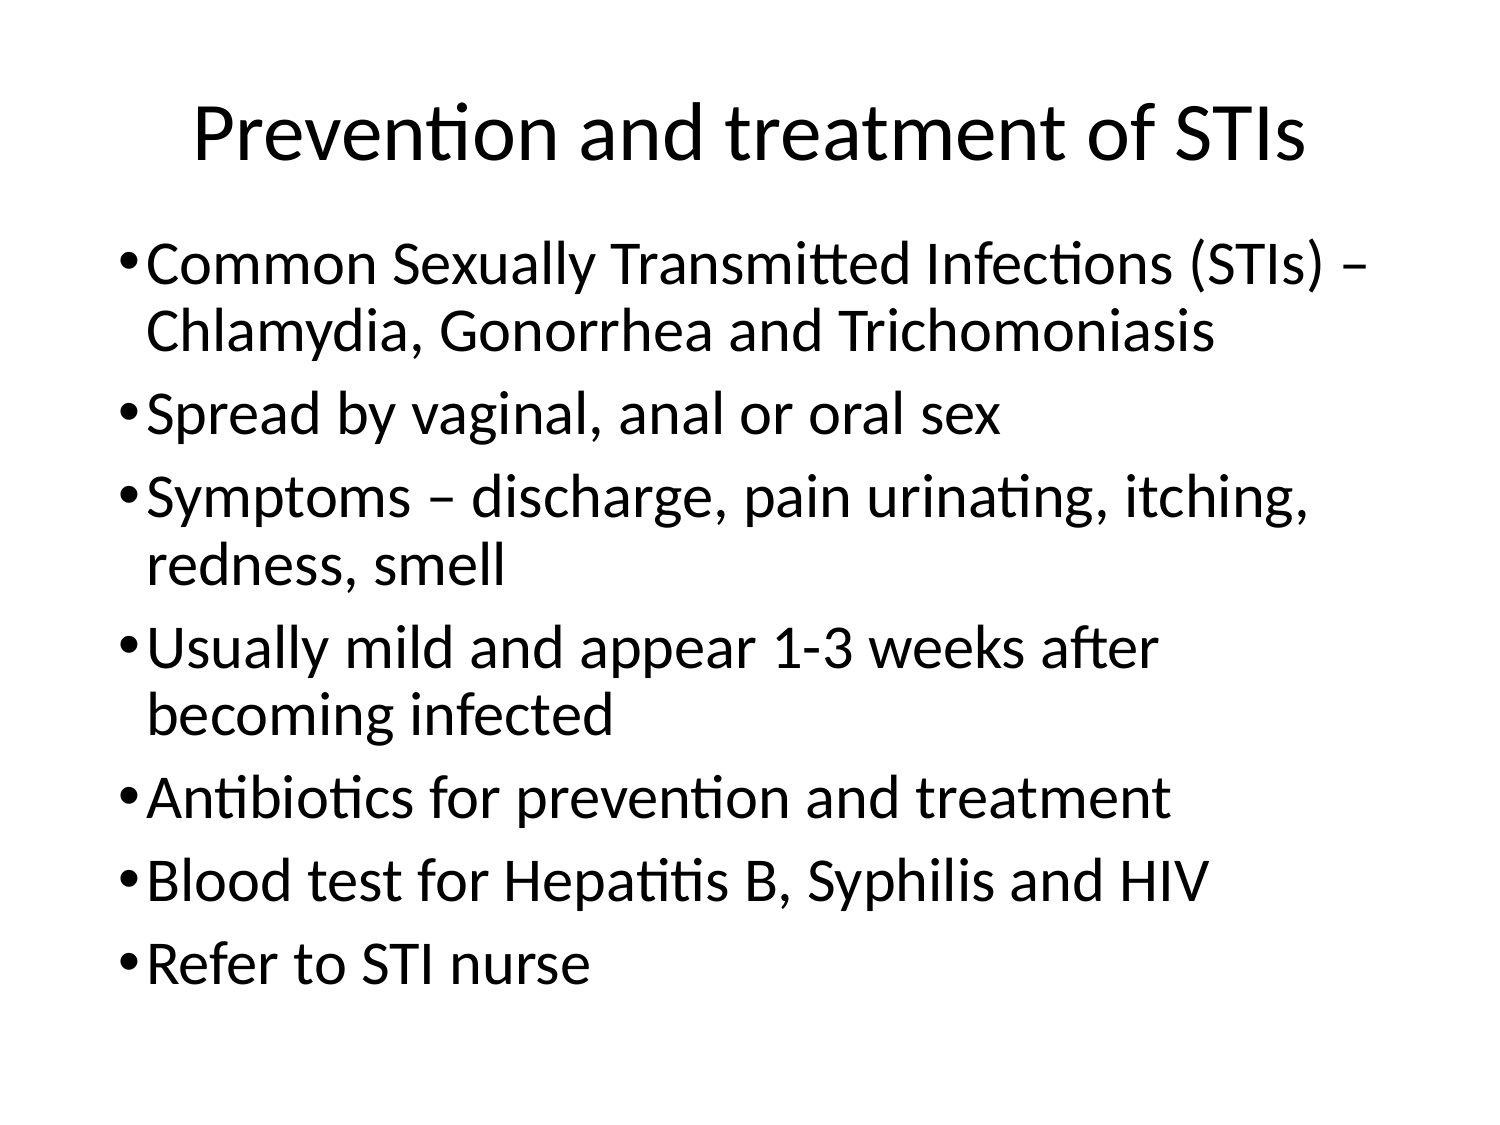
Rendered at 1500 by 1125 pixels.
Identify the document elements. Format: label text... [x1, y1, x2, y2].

title Prevention and treatment of STIs [103, 25, 1397, 222]
list Common Sexually Transmitted Infections (STIs) – Chlamydia, Gonorrhea and Trichomoniasis Spread by vaginal, anal or oral sex Symptoms – discharge, pain urinating, itching, redness, smell Usually mild and appear 1-3 weeks after becoming infected Antibiotics for prevention and treatment Blood test for Hepatitis B, Syphilis and HIV Refer to STI nurse [103, 222, 1397, 1083]
